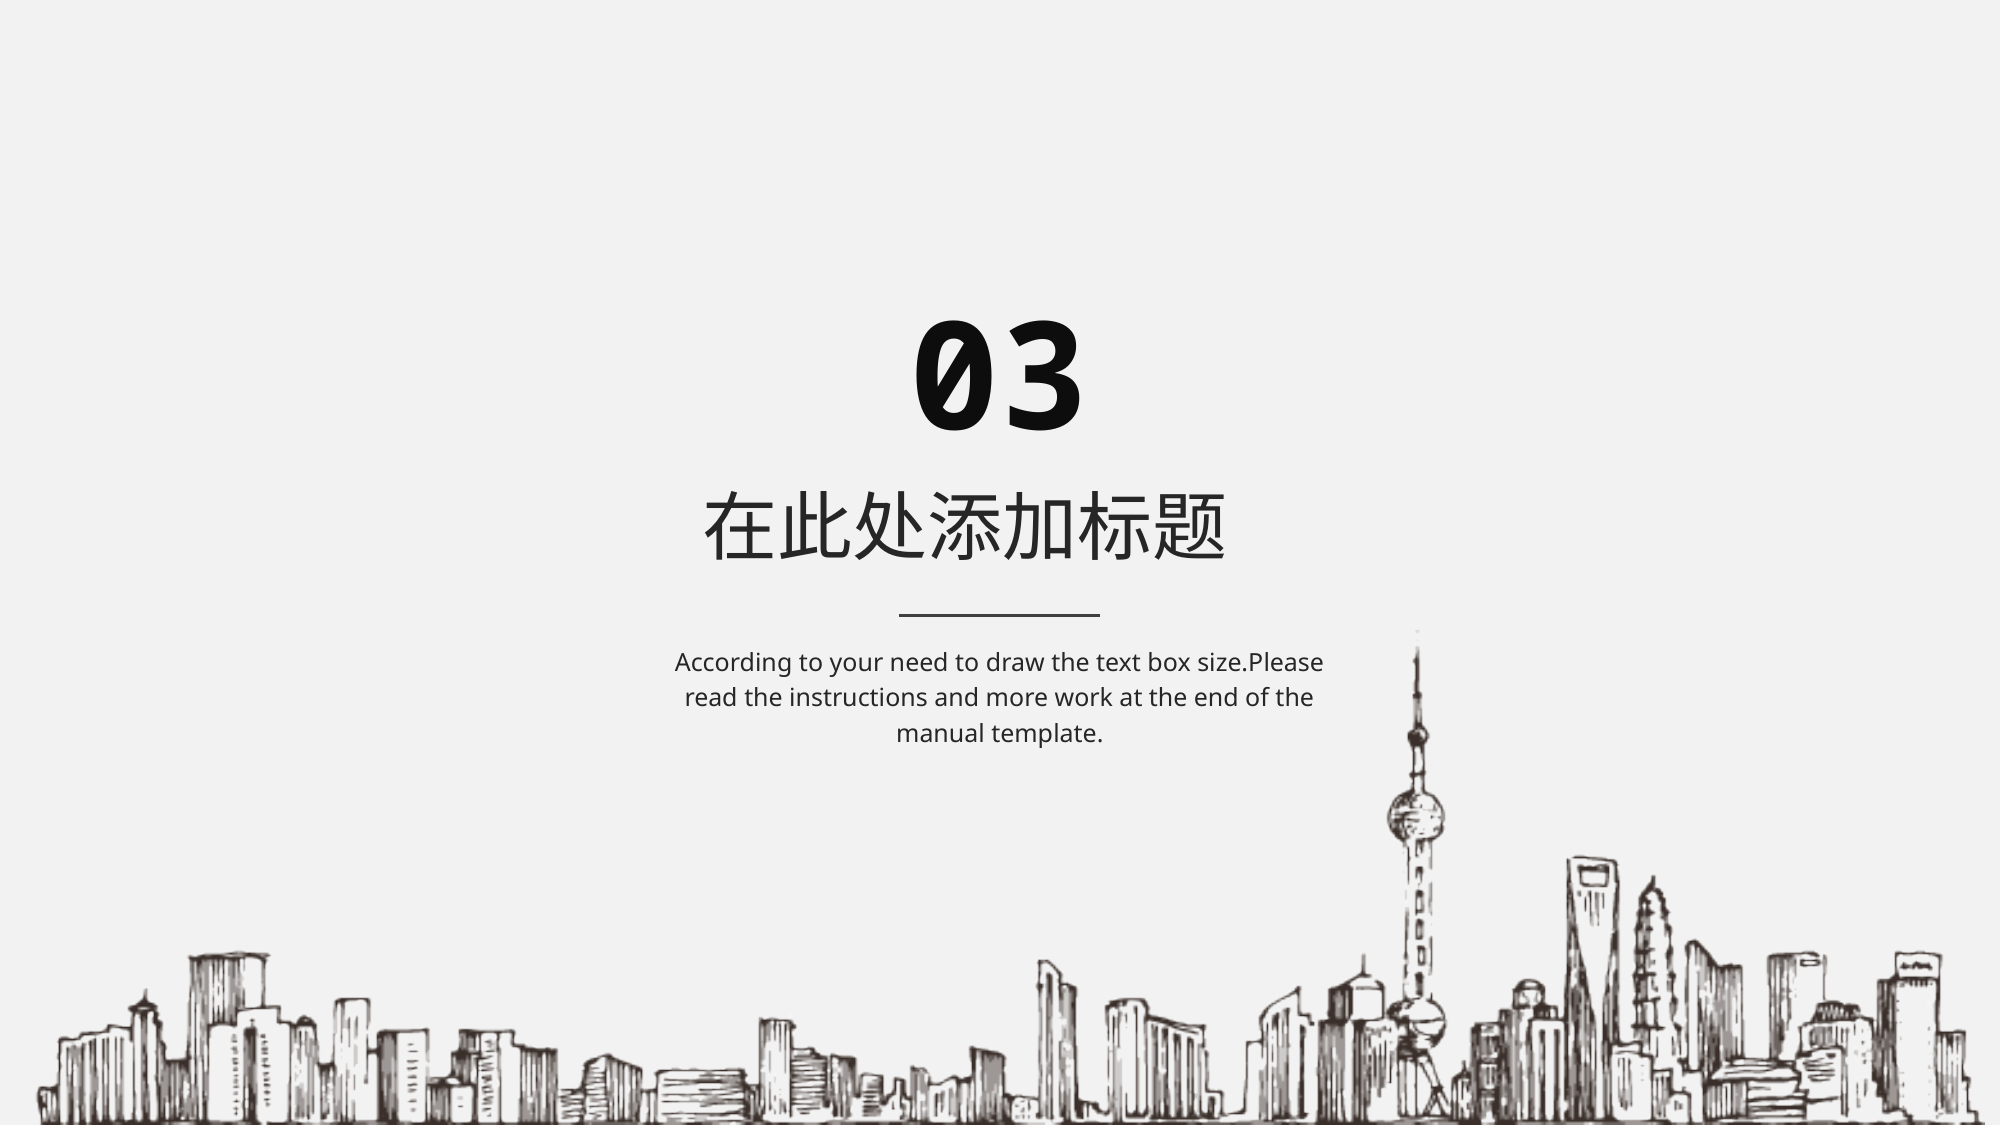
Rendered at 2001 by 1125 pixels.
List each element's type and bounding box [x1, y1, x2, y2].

picture [0, 630, 1985, 1125]
text_box [632, 272, 1367, 754]
